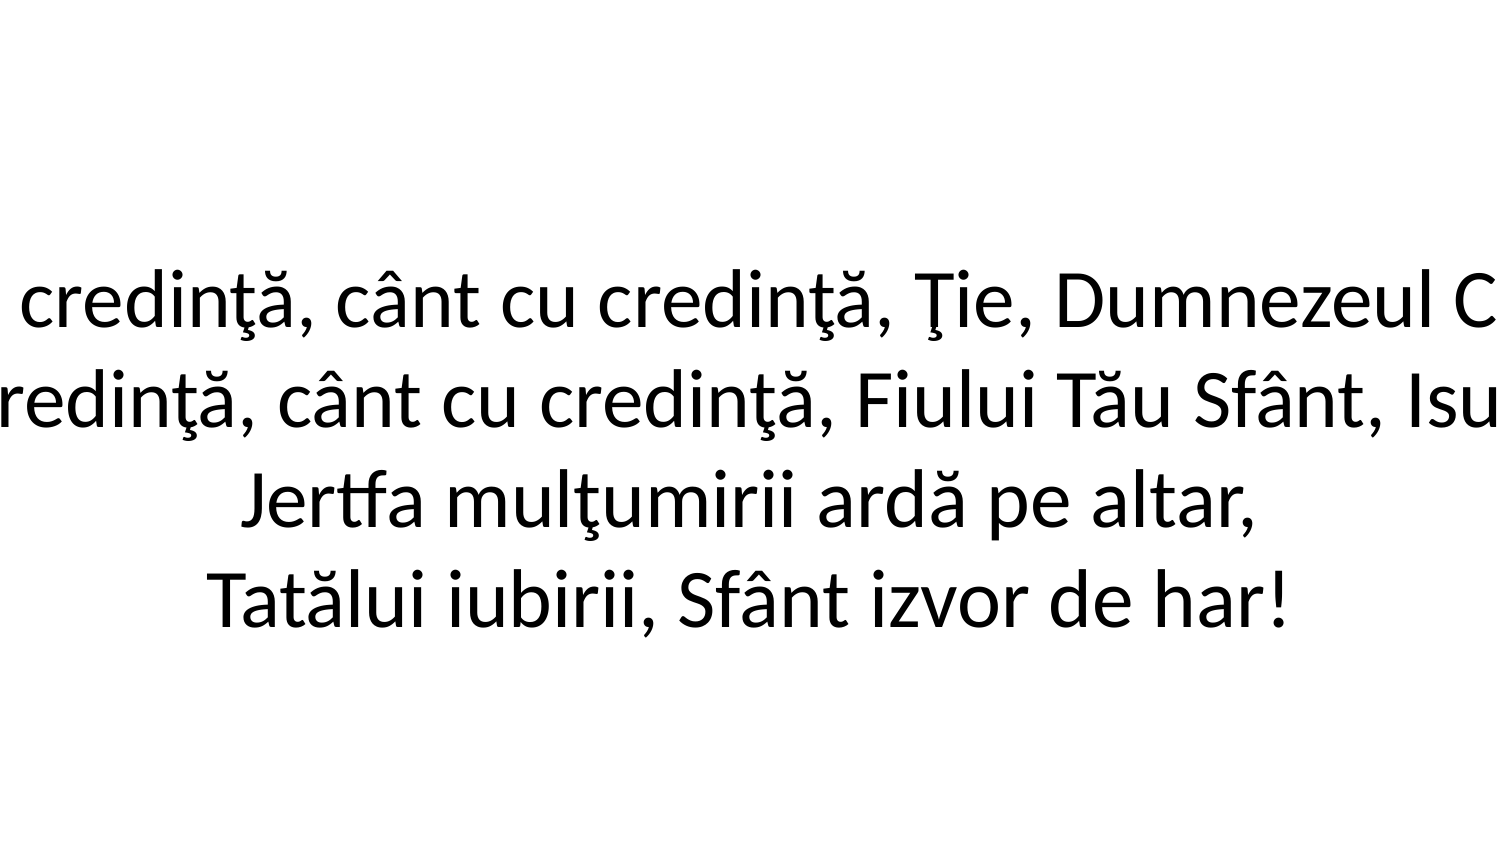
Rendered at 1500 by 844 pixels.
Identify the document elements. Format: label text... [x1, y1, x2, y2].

text_box 2. Cânt cu credinţă, cânt cu credinţă, Ţie, Dumnezeul Credincios! Cânt cu credinţă, cânt cu credinţă, Fiului Tău Sfânt, Isus Cristos! Jertfa mulţumirii ardă pe altar, Tatălui iubirii, Sfânt izvor de har! [0, 192, 1500, 652]
